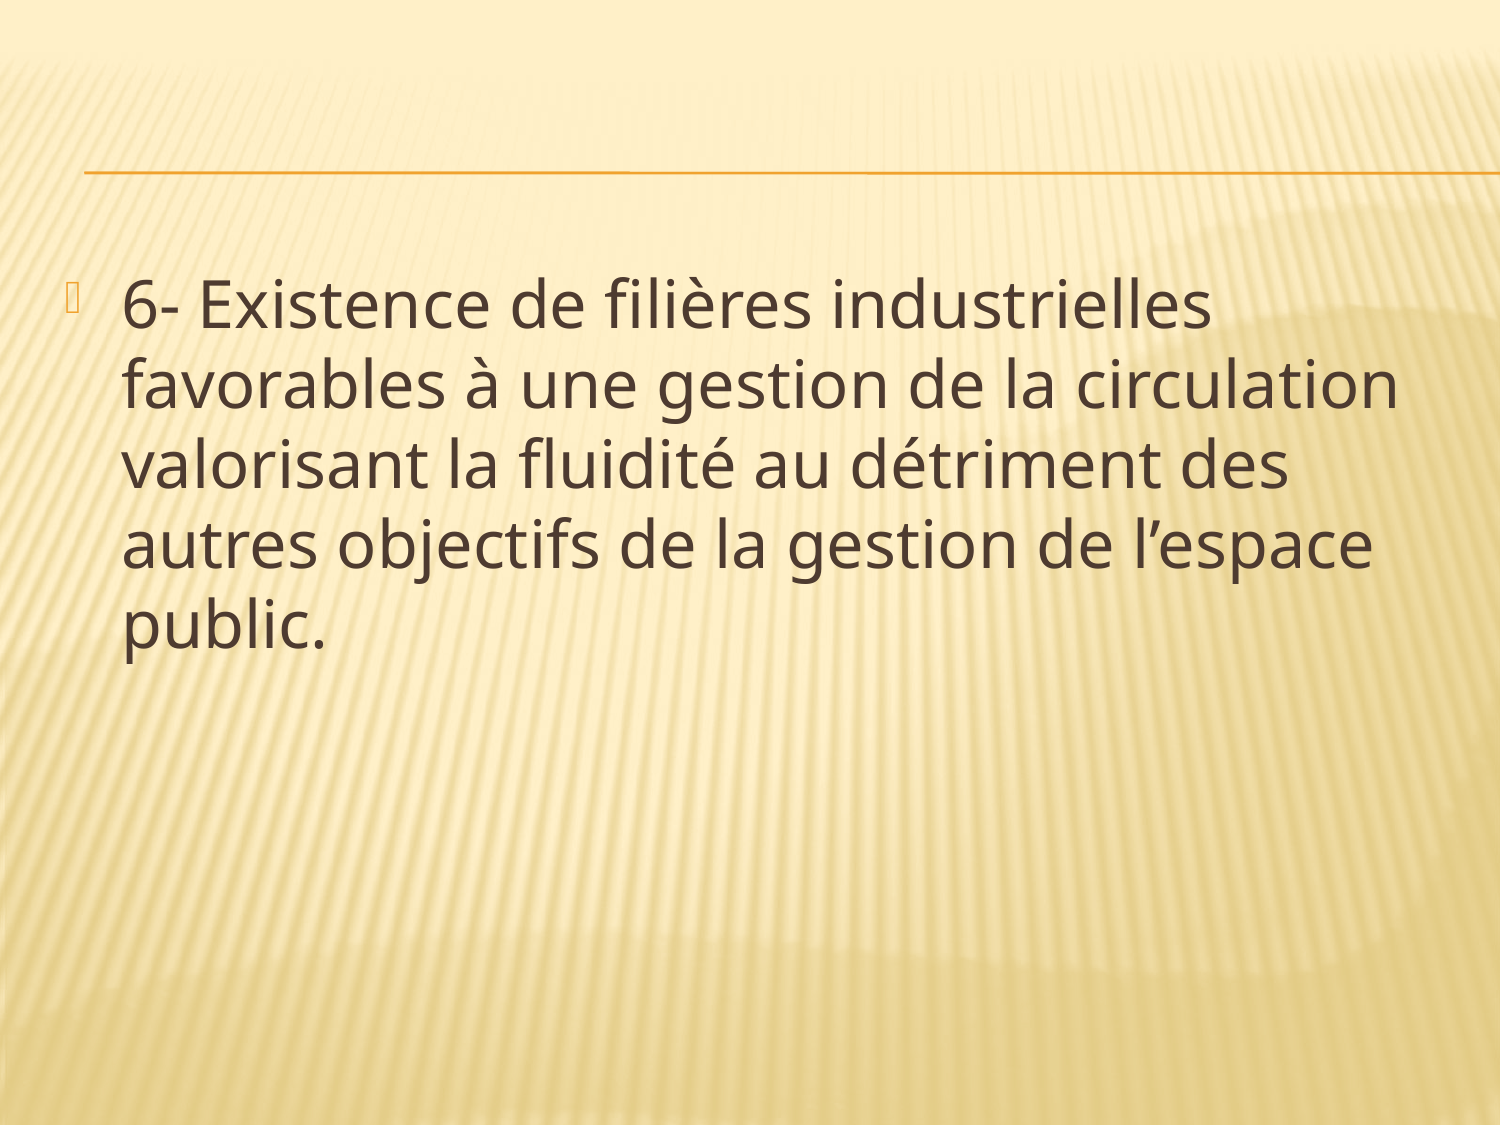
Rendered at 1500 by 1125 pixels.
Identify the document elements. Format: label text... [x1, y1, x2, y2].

list 6- Existence de filières industrielles favorables à une gestion de la circulation valorisant la fluidité au détriment des autres objectifs de la gestion de l’espace public. [50, 254, 1475, 998]
